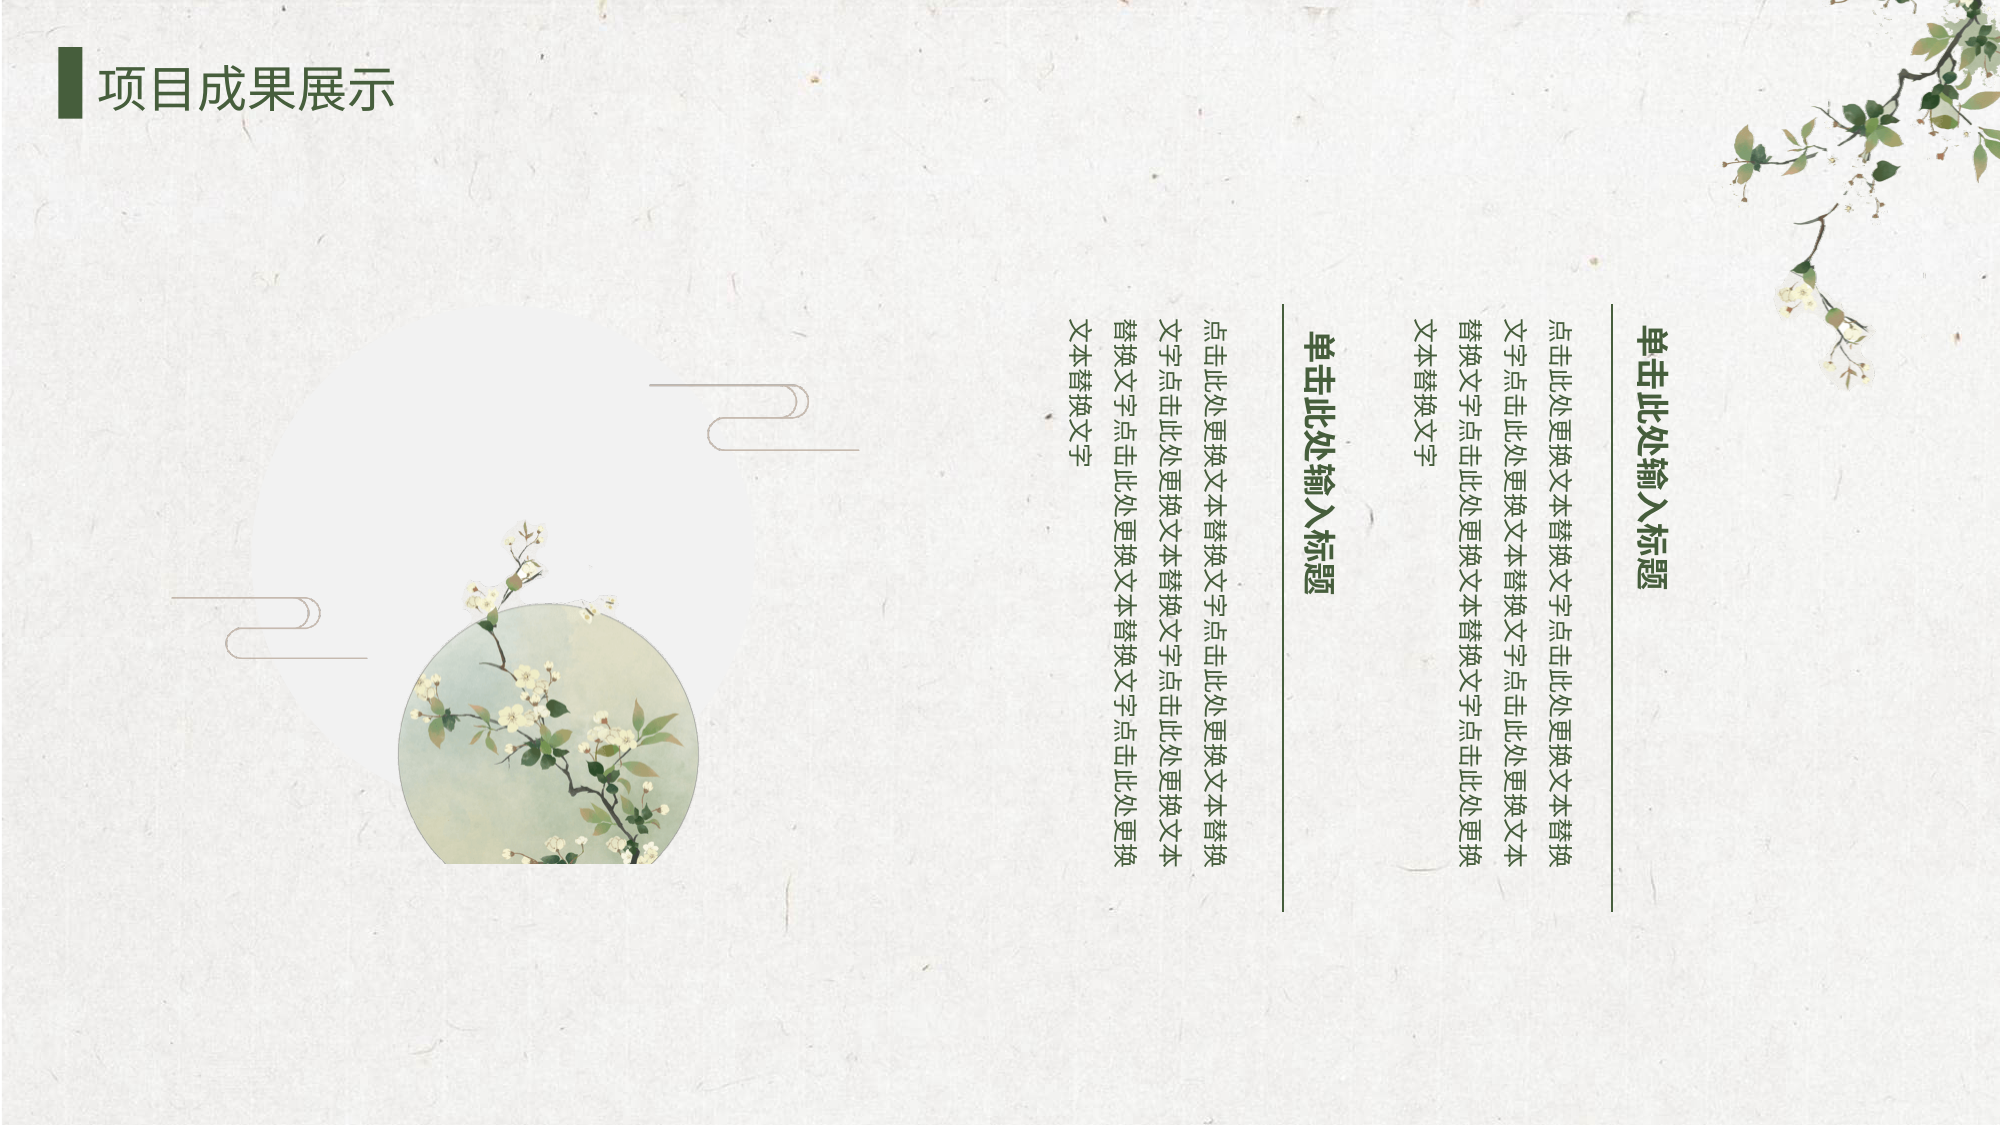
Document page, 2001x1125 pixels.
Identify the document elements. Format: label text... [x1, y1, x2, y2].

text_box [146, 305, 860, 864]
picture [1, 0, 2000, 1125]
text_box 项目成果展示 [82, 50, 569, 125]
text_box [57, 46, 83, 120]
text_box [1436, 303, 1690, 912]
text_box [1091, 303, 1357, 912]
